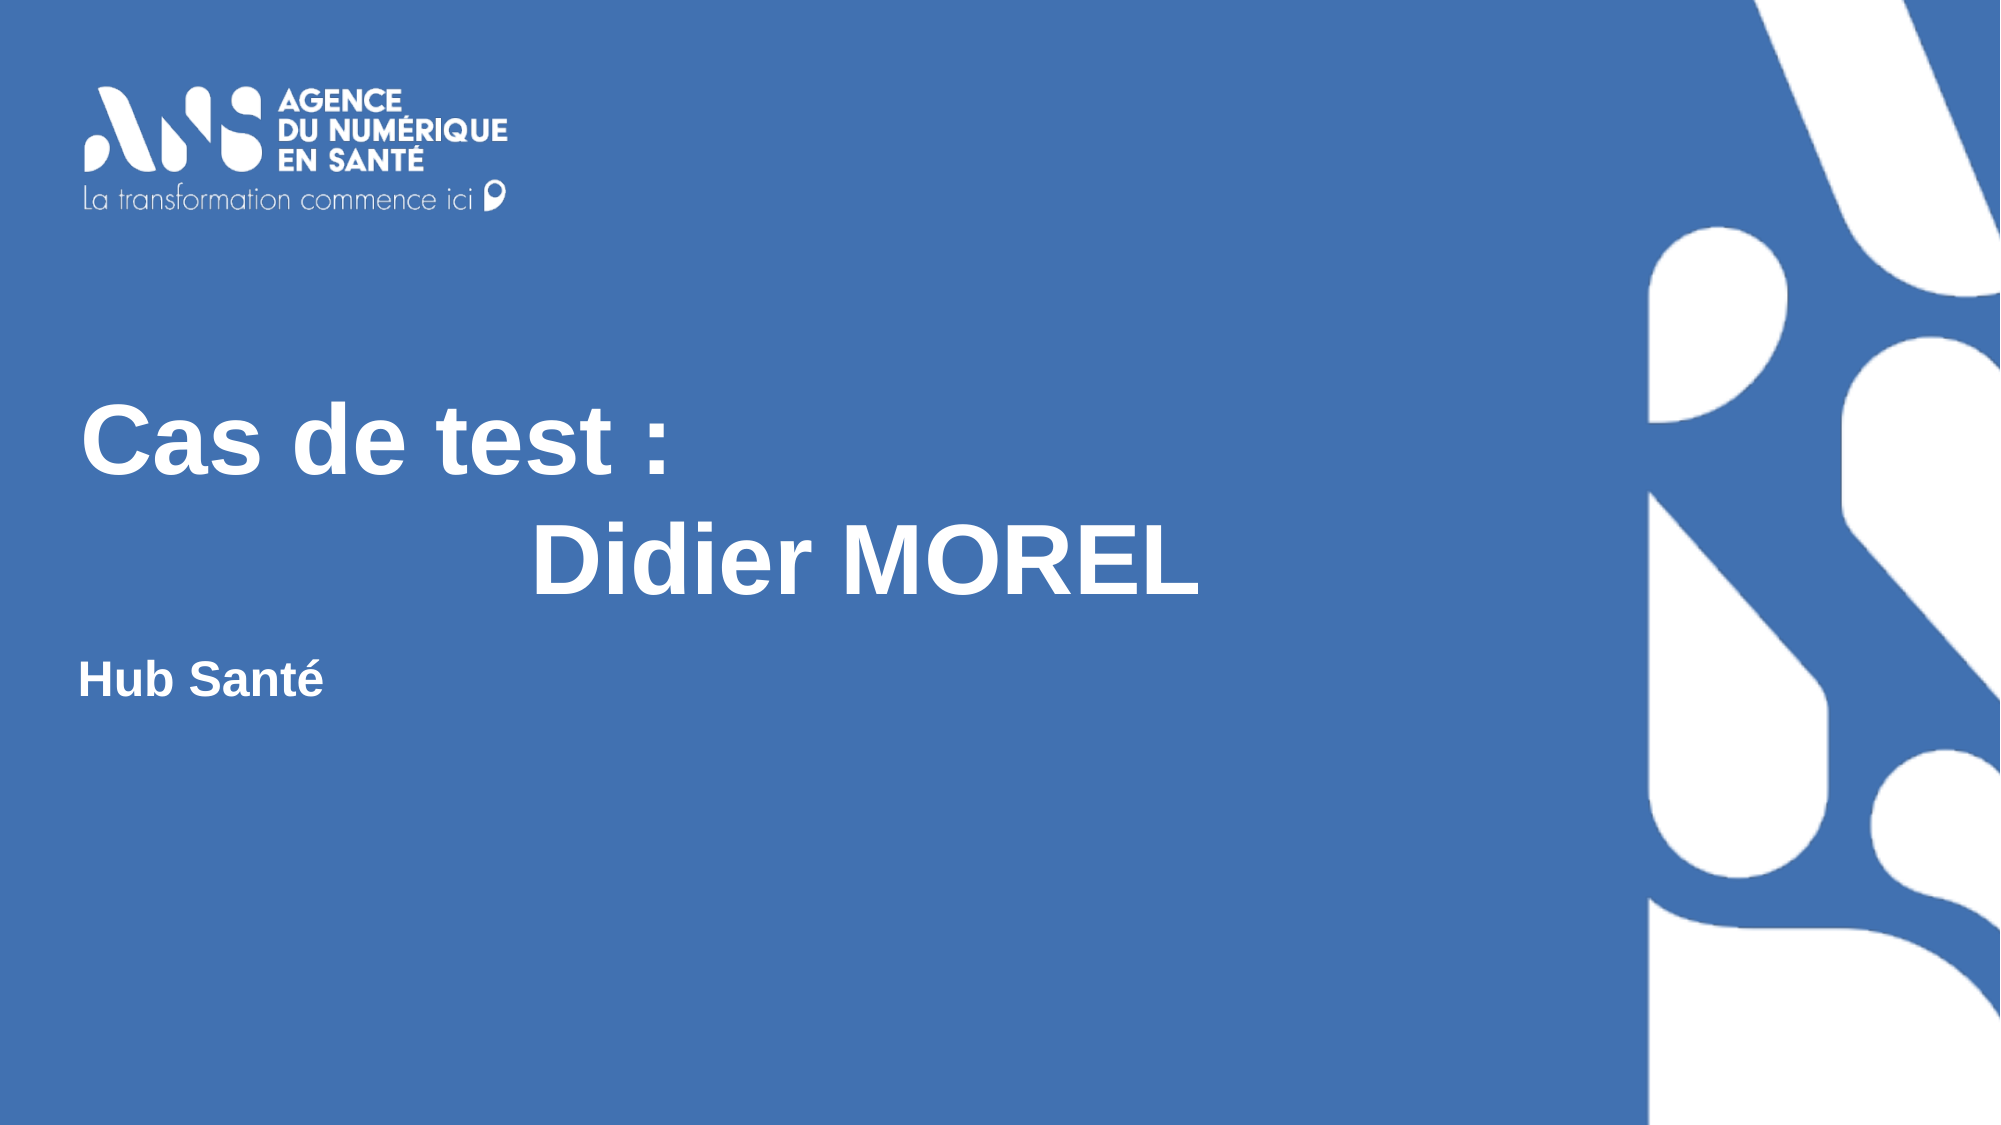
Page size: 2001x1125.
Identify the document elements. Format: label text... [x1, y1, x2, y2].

title Cas de test : Didier MOREL [80, 374, 1502, 615]
list Hub Santé [77, 655, 783, 707]
